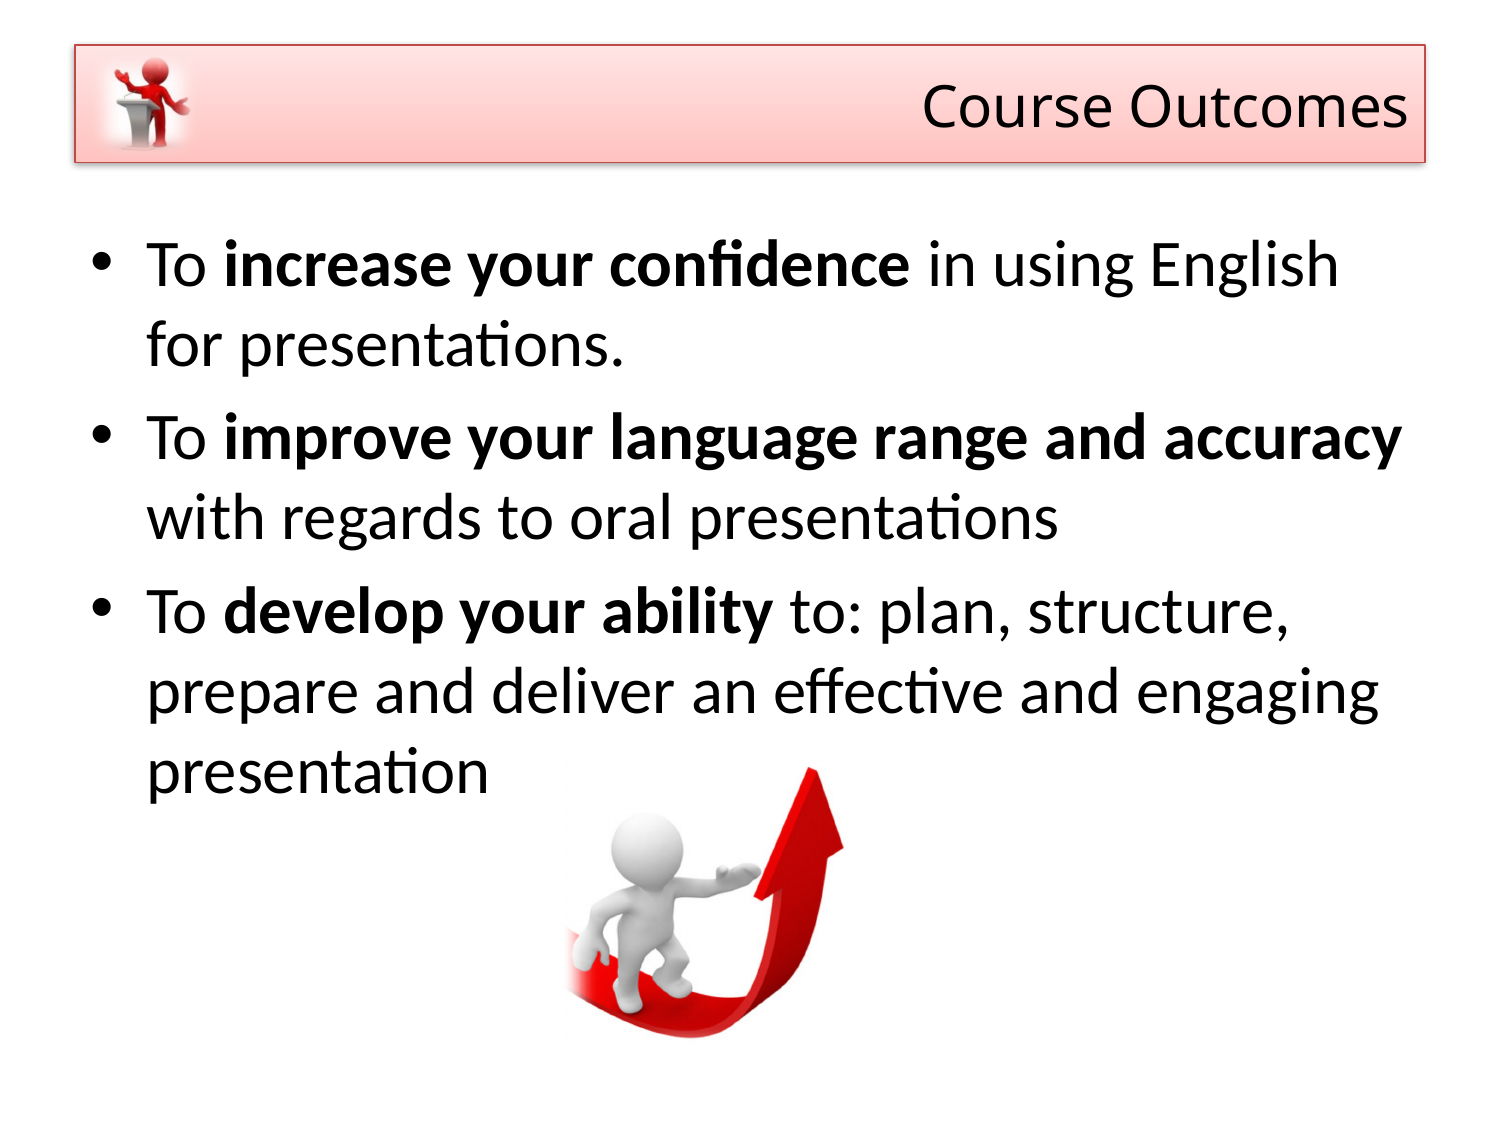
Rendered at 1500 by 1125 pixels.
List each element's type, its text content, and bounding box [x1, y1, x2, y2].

picture [87, 49, 201, 163]
text_box Course Outcomes [74, 44, 1426, 163]
list To increase your confidence in using English for presentations. To improve your language range and accuracy with regards to oral presentations To develop your ability to: plan, structure, prepare and deliver an effective and engaging presentation [74, 212, 1426, 1051]
picture [562, 737, 888, 1063]
